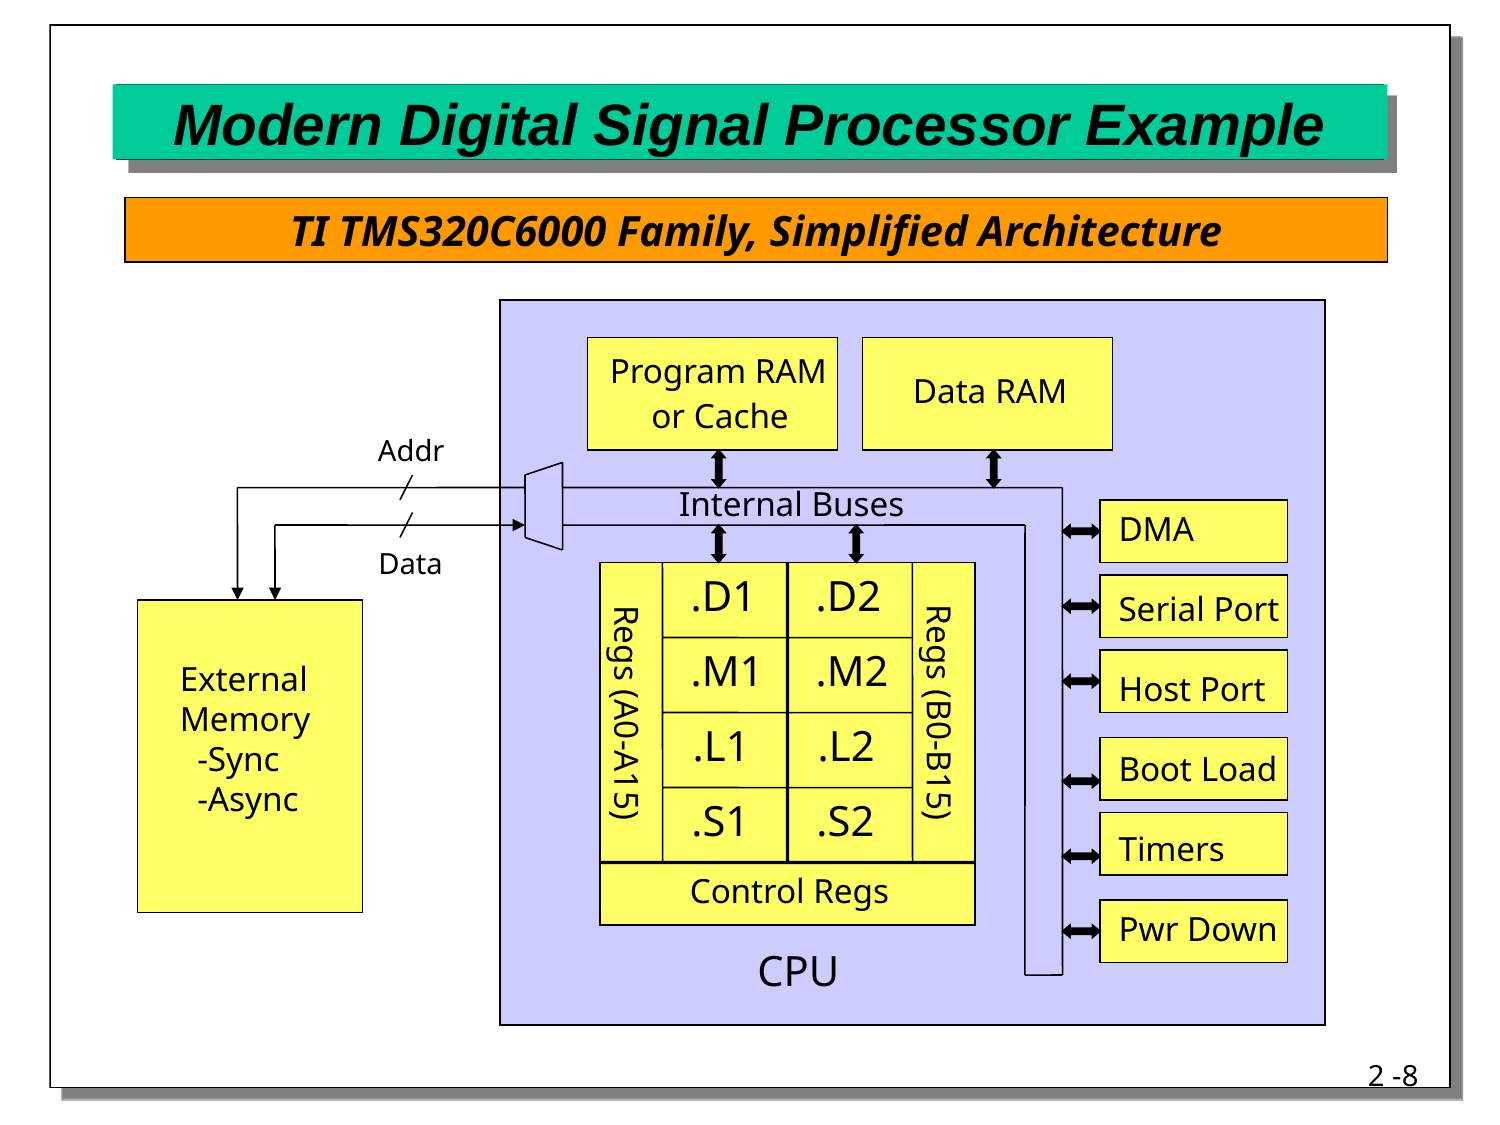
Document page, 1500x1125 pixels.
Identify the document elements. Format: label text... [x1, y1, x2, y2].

title Modern Digital Signal Processor Example [112, 84, 1388, 160]
text_box TI TMS320C6000 Family, Simplified Architecture [124, 197, 1388, 263]
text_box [137, 299, 1326, 1026]
